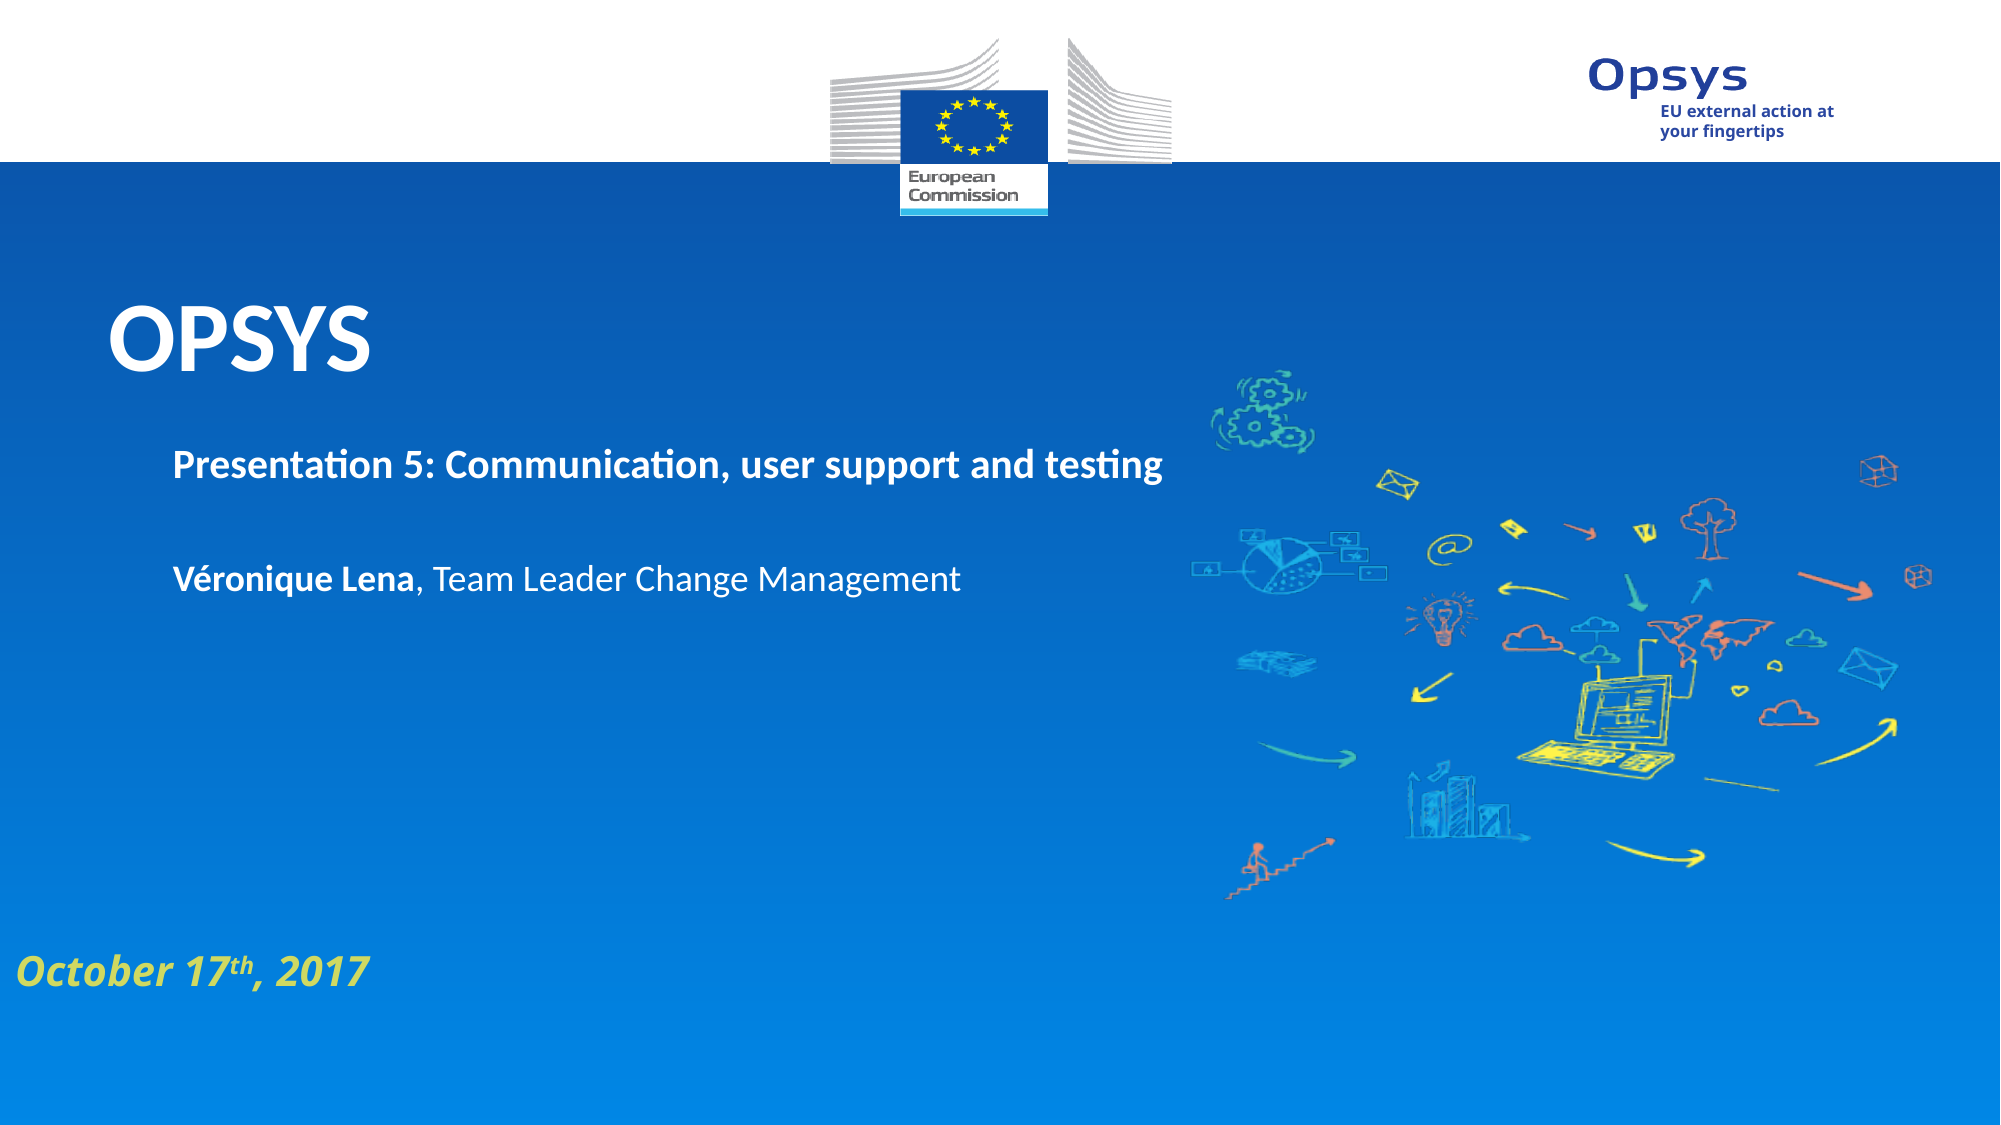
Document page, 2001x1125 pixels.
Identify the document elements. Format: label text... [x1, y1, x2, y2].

title October 17th, 2017 [0, 923, 1057, 1024]
subtitle Presentation 5: Communication, user support and testing Véronique Lena, Team Leader Change Management [157, 435, 1237, 756]
picture [818, 0, 1182, 256]
text_box OPSYS [93, 264, 1206, 399]
picture [1524, 0, 2000, 102]
picture [1150, 355, 1993, 917]
